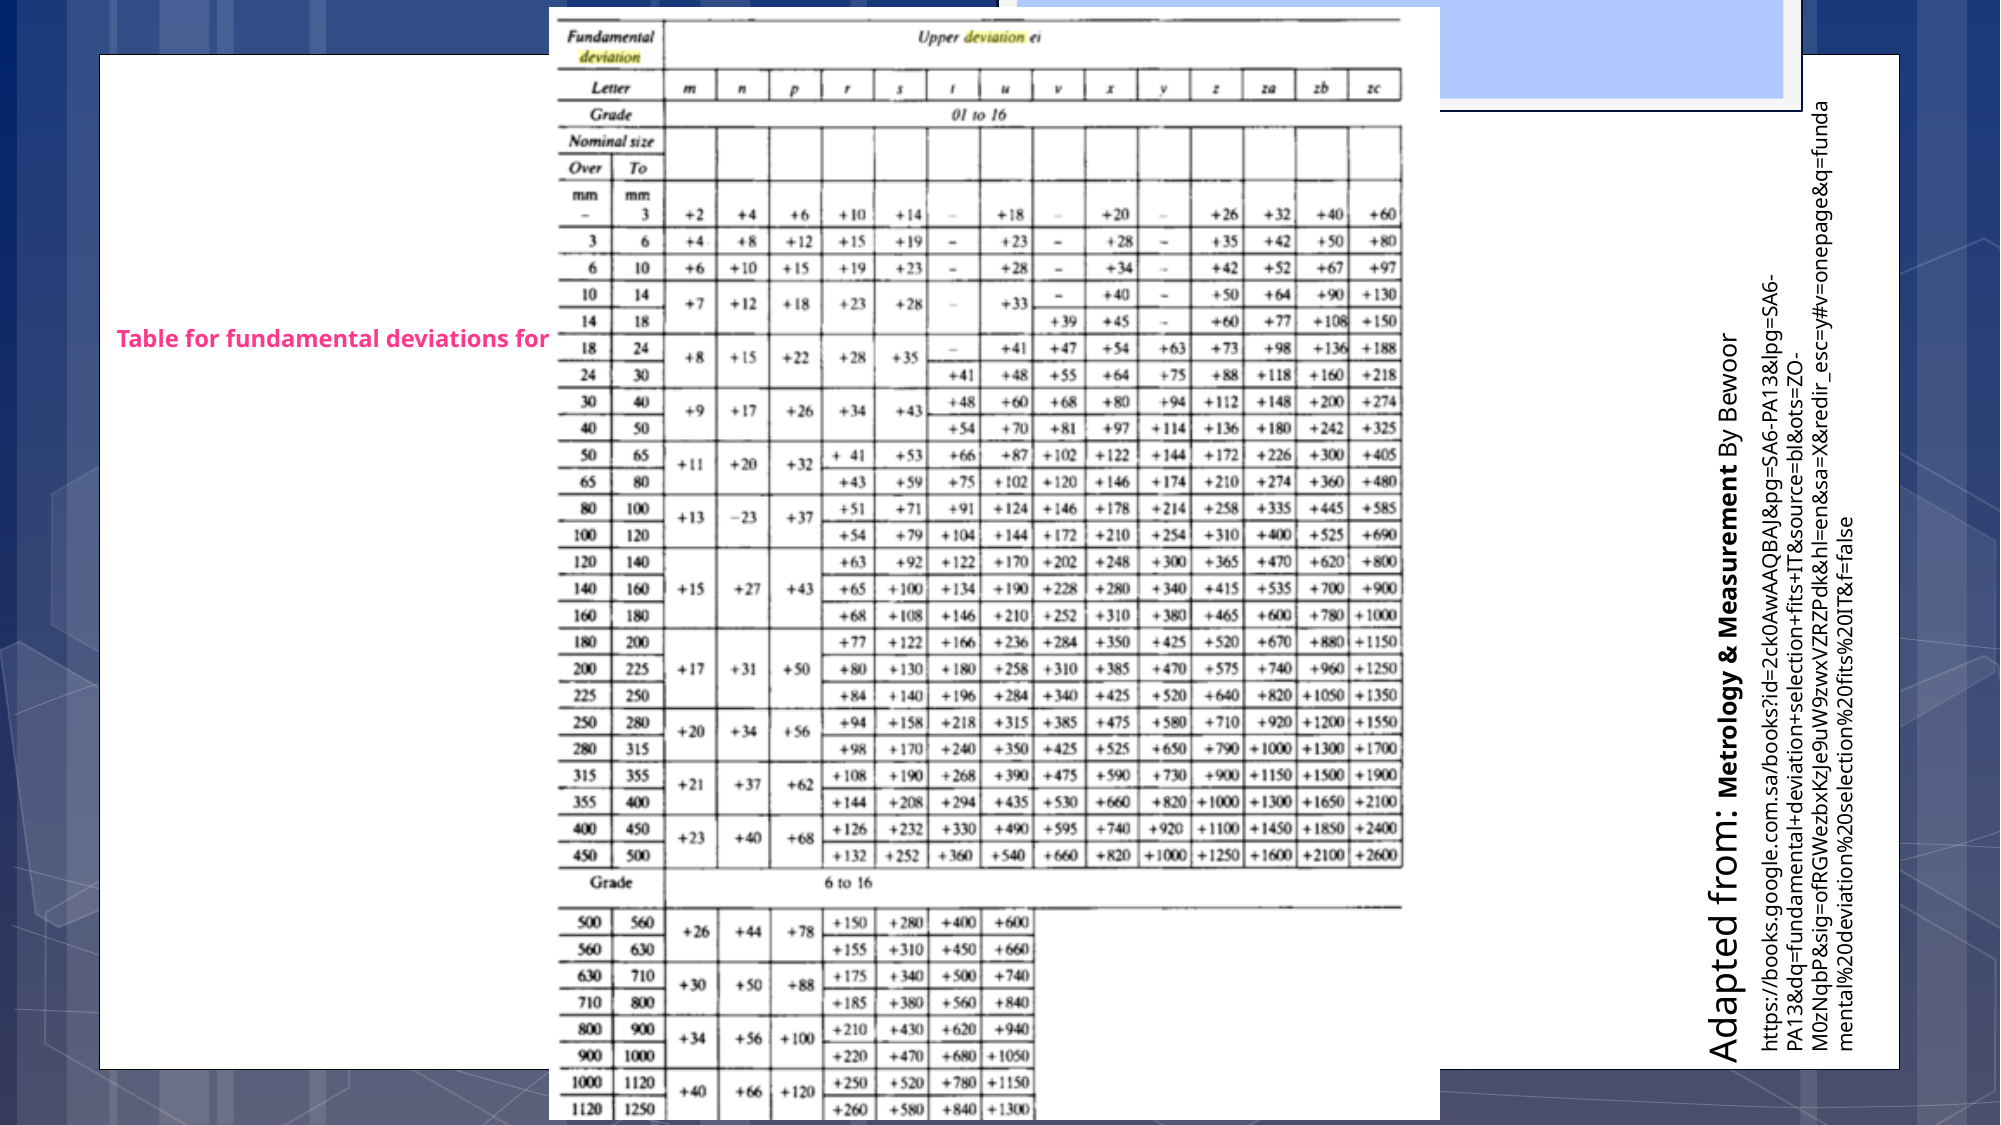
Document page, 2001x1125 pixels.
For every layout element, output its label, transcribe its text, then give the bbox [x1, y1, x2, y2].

picture [549, 7, 1440, 1120]
title Table for fundamental deviations for shafts [101, 316, 543, 390]
text_box https://books.google.com.sa/books?id=2ck0AwAAQBAJ&pg=SA6-PA13&lpg=SA6-PA13&dq=fundamental+deviation+selection+fits+IT&source=bl&ots=ZO-M0zNqbP&sig=ofRGWezbxKzJe9uW9zwxVZRZPdk&hl=en&sa=X&redir_esc=y#v=onepage&q=fundamental%20deviation%20selection%20fits%20IT&f=false [1749, 67, 1889, 1068]
text_box Adapted from: Metrology & Measurement By Bewoor [1691, 292, 1752, 1078]
